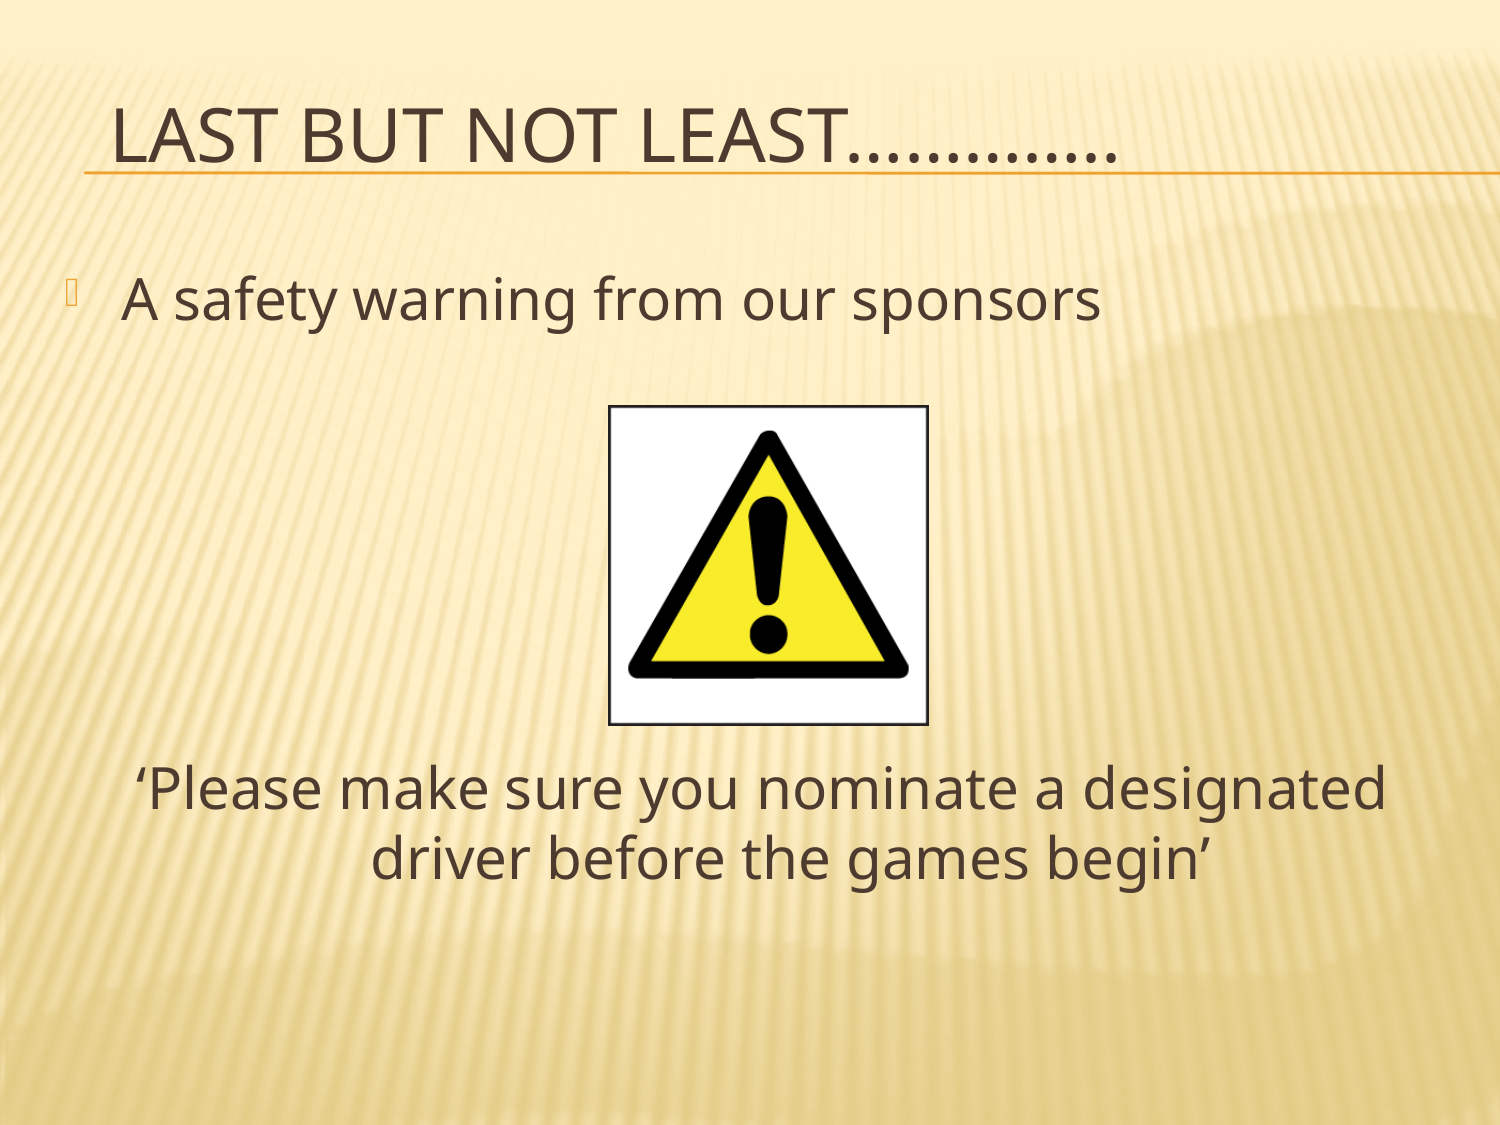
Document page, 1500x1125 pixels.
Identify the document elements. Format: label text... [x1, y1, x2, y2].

picture [607, 404, 929, 727]
title Last but not least………….. [94, 64, 1500, 201]
list A safety warning from our sponsors ‘Please make sure you nominate a designated driver before the games begin’ [50, 254, 1475, 998]
